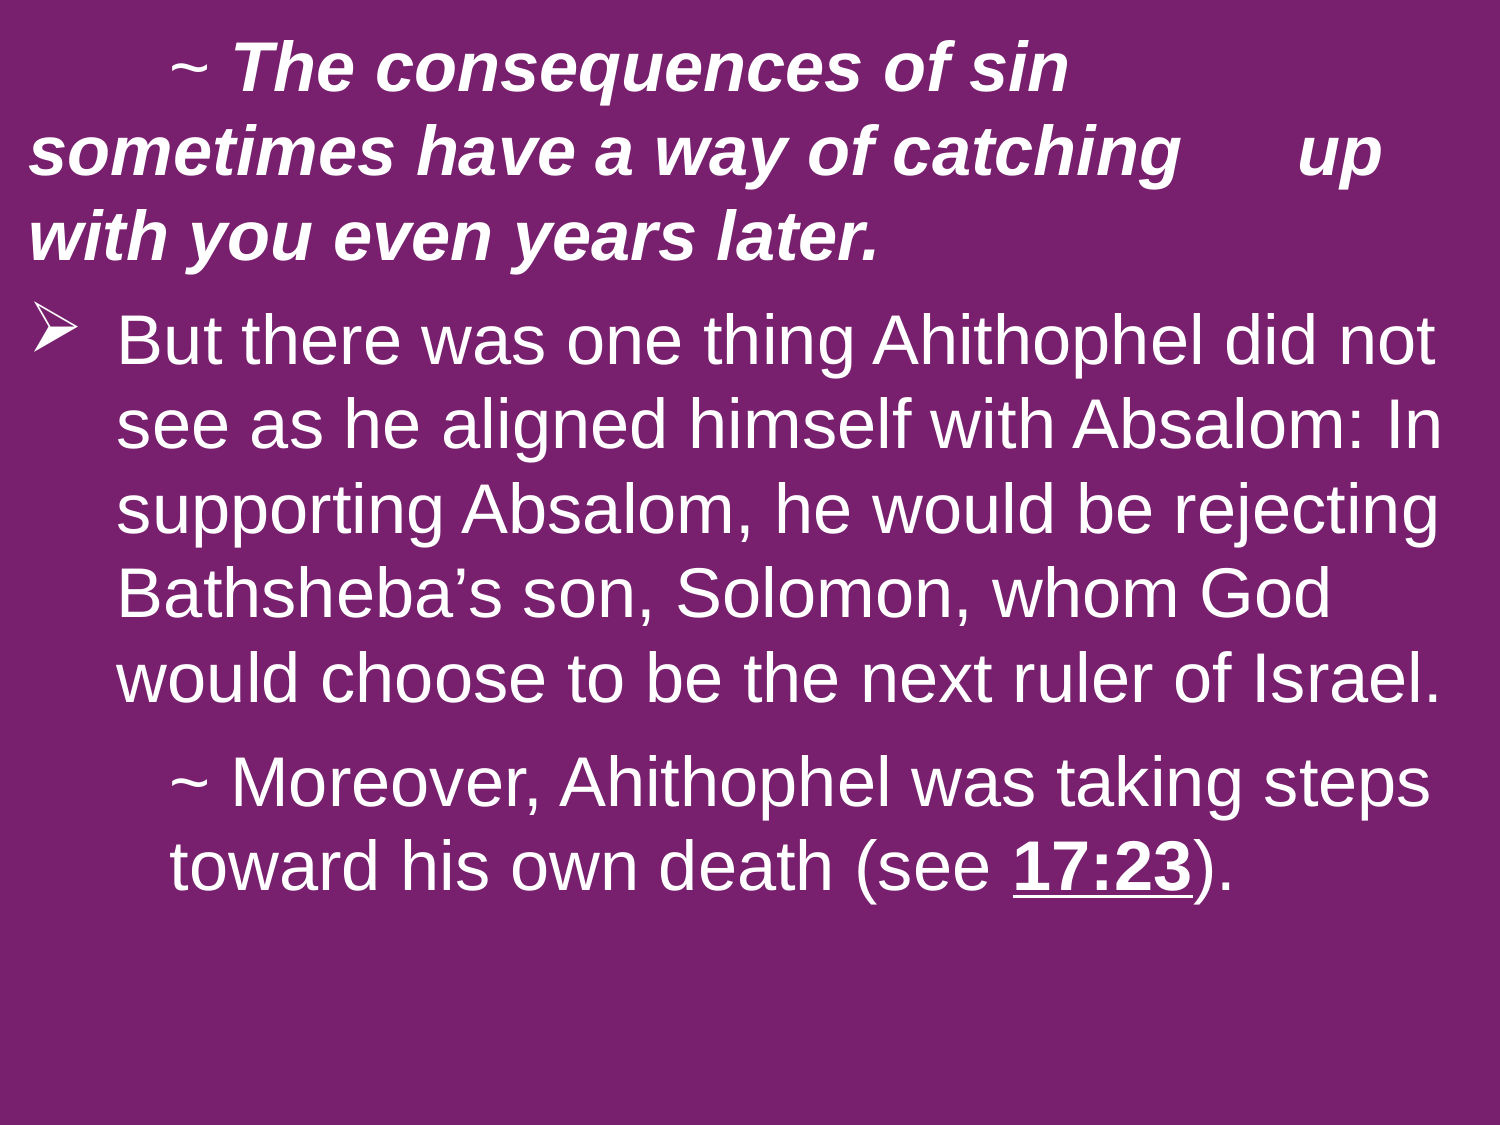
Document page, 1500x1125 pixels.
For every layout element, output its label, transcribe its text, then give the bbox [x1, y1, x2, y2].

subtitle ~ The consequences of sin sometimes have a way of catching up with you even years later. But there was one thing Ahithophel did not see as he aligned himself with Absalom: In supporting Absalom, he would be rejecting Bathsheba’s son, Solomon, whom God would choose to be the next ruler of Israel. ~ Moreover, Ahithophel was taking steps toward his own death (see 17:23). [13, 13, 1487, 1110]
